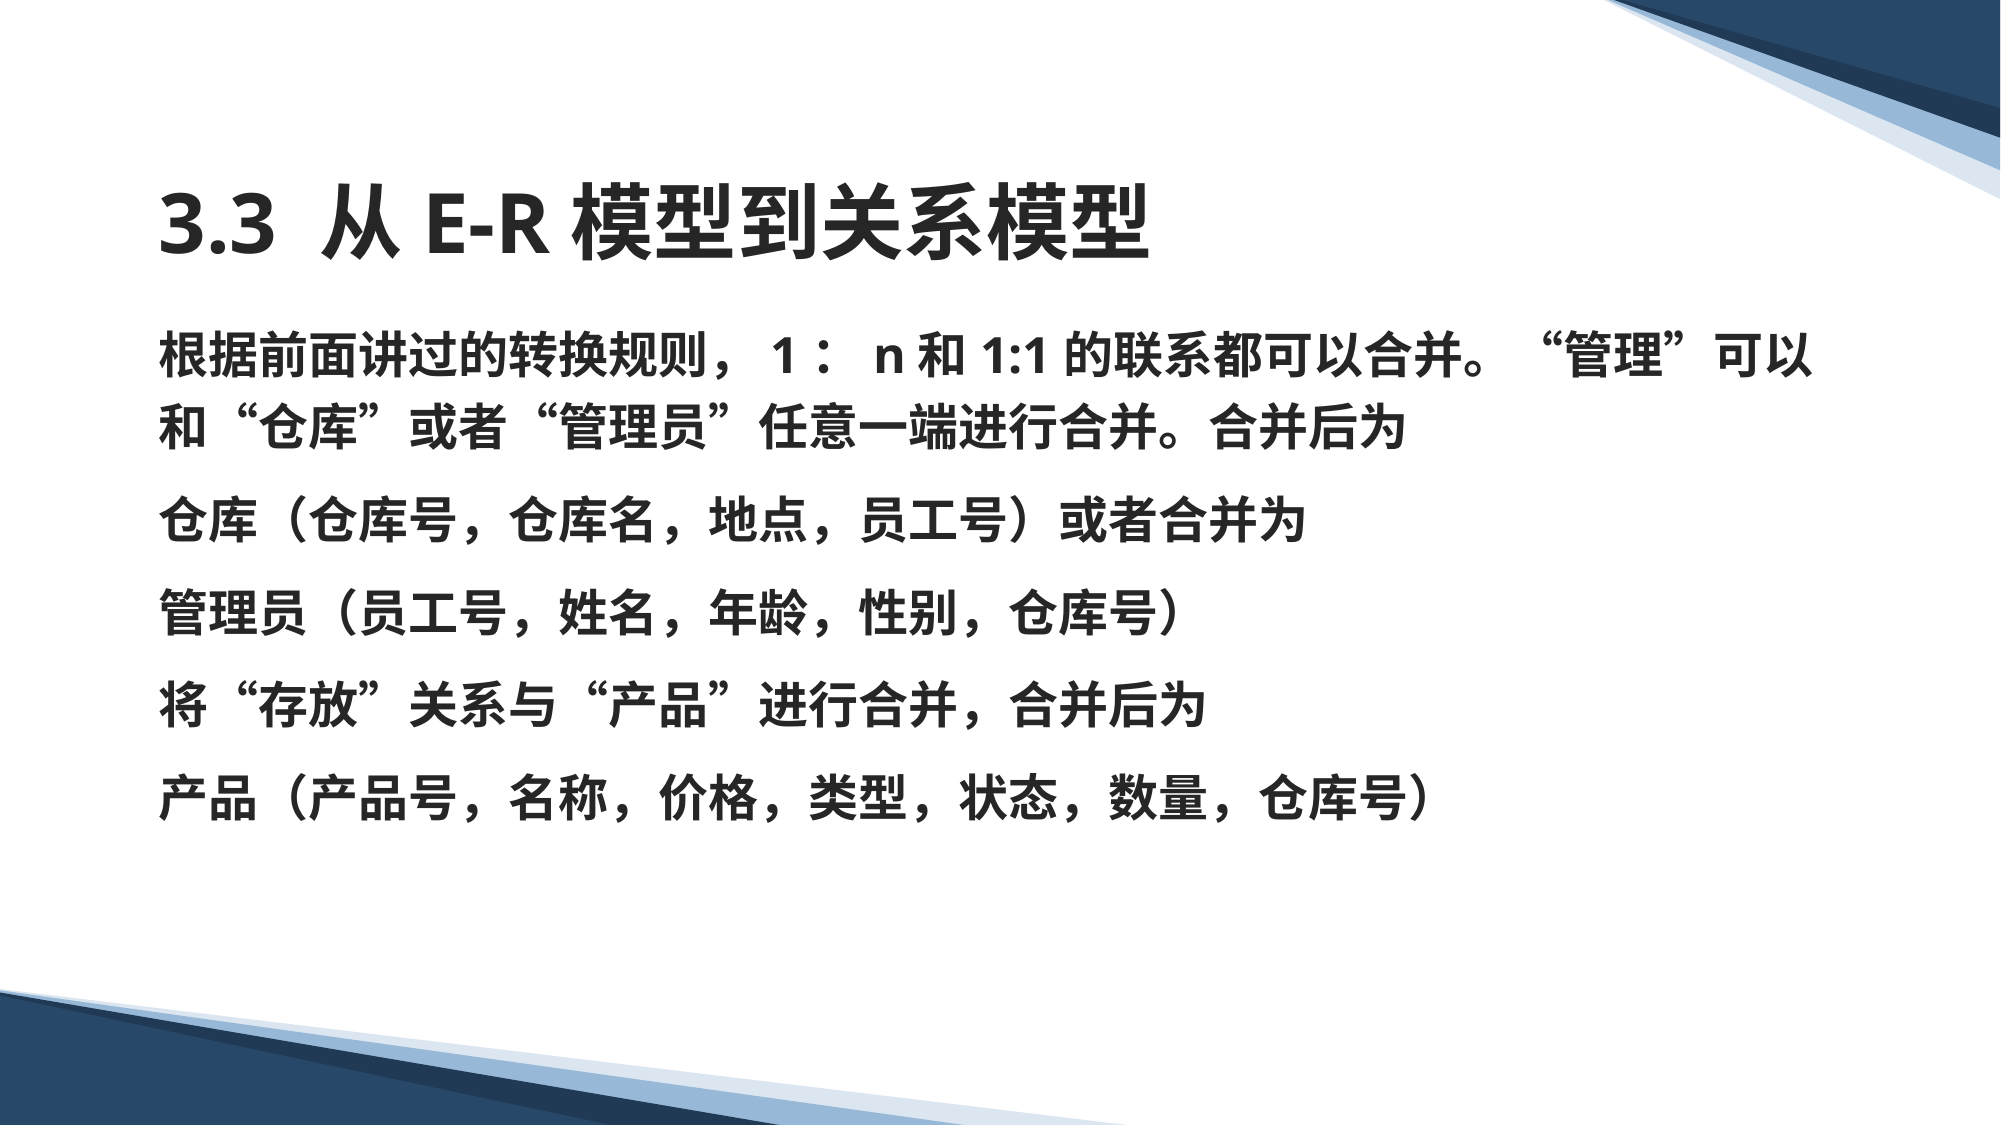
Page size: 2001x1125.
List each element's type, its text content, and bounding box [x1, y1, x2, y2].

title 3.3 从E-R模型到关系模型 [143, 54, 1857, 280]
list 根据前面讲过的转换规则，1：n和1:1的联系都可以合并。“管理”可以和“仓库”或者“管理员”任意一端进行合并。合并后为 仓库（仓库号，仓库名，地点，员工号）或者合并为 管理员（员工号，姓名，年龄，性别，仓库号） 将“存放”关系与“产品”进行合并，合并后为 产品（产品号，名称，价格，类型，状态，数量，仓库号） [143, 303, 1857, 1013]
